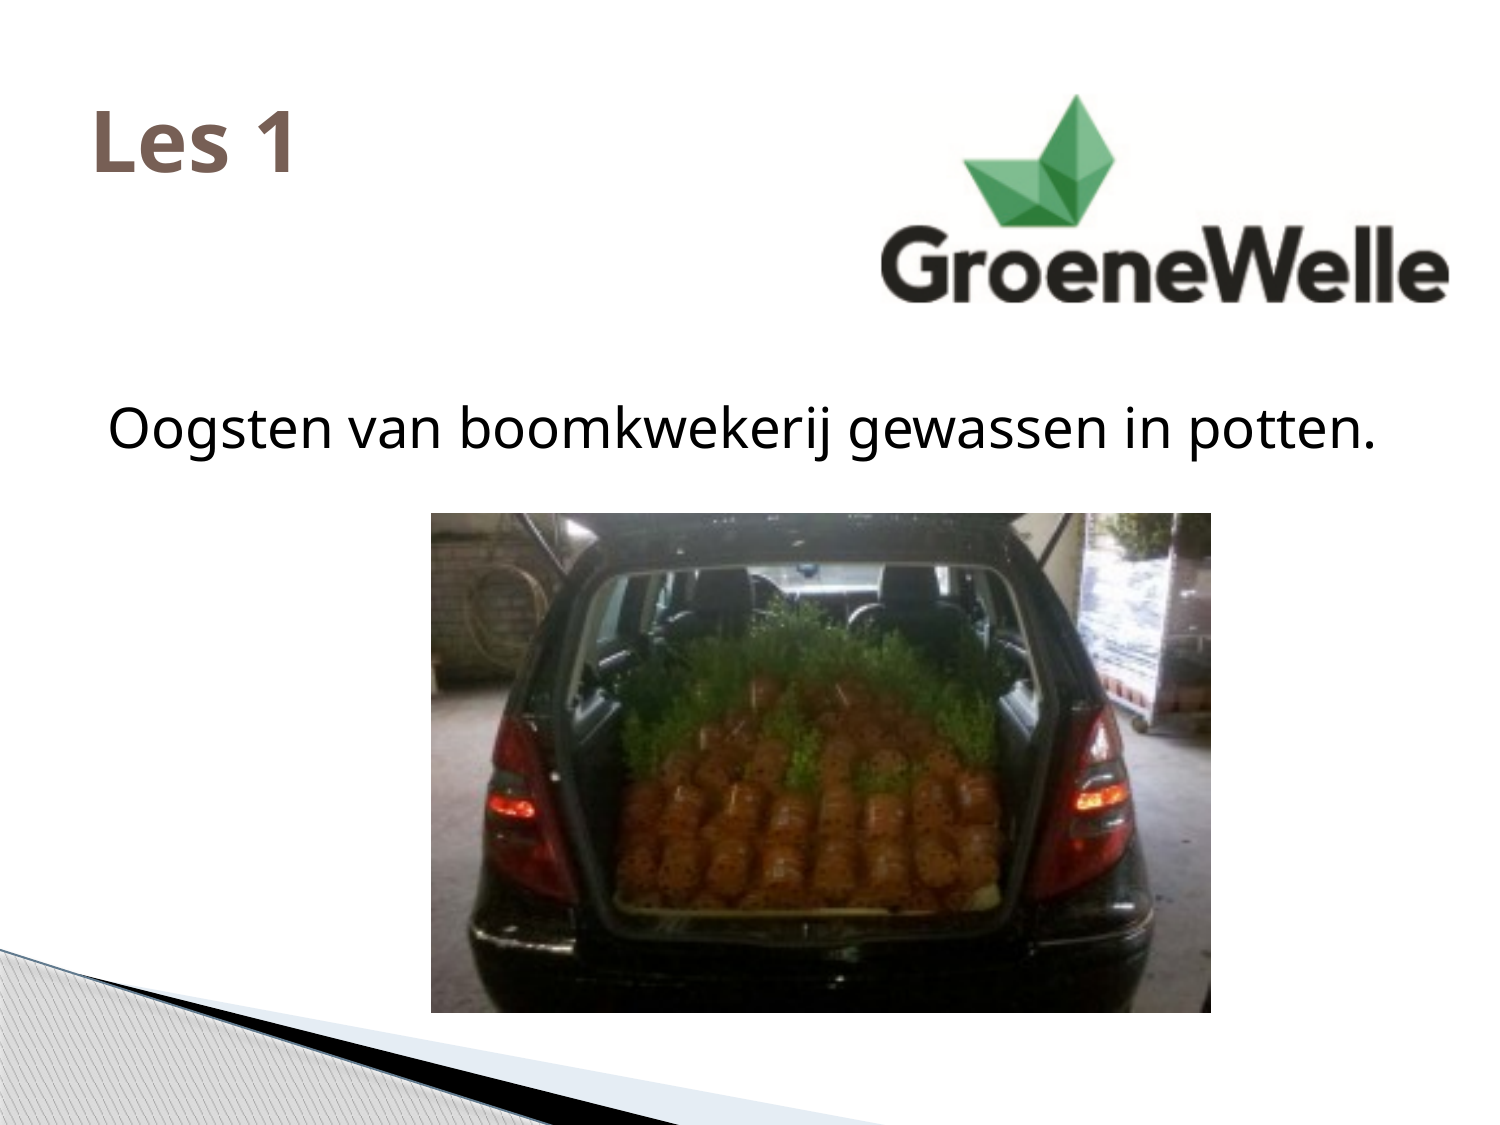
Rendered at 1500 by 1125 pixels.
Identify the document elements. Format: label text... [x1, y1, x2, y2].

picture [430, 513, 1211, 1013]
list Oogsten van boomkwekerij gewassen in potten. [75, 385, 1425, 986]
picture [867, 71, 1473, 320]
title Les 1 [75, 45, 1425, 233]
